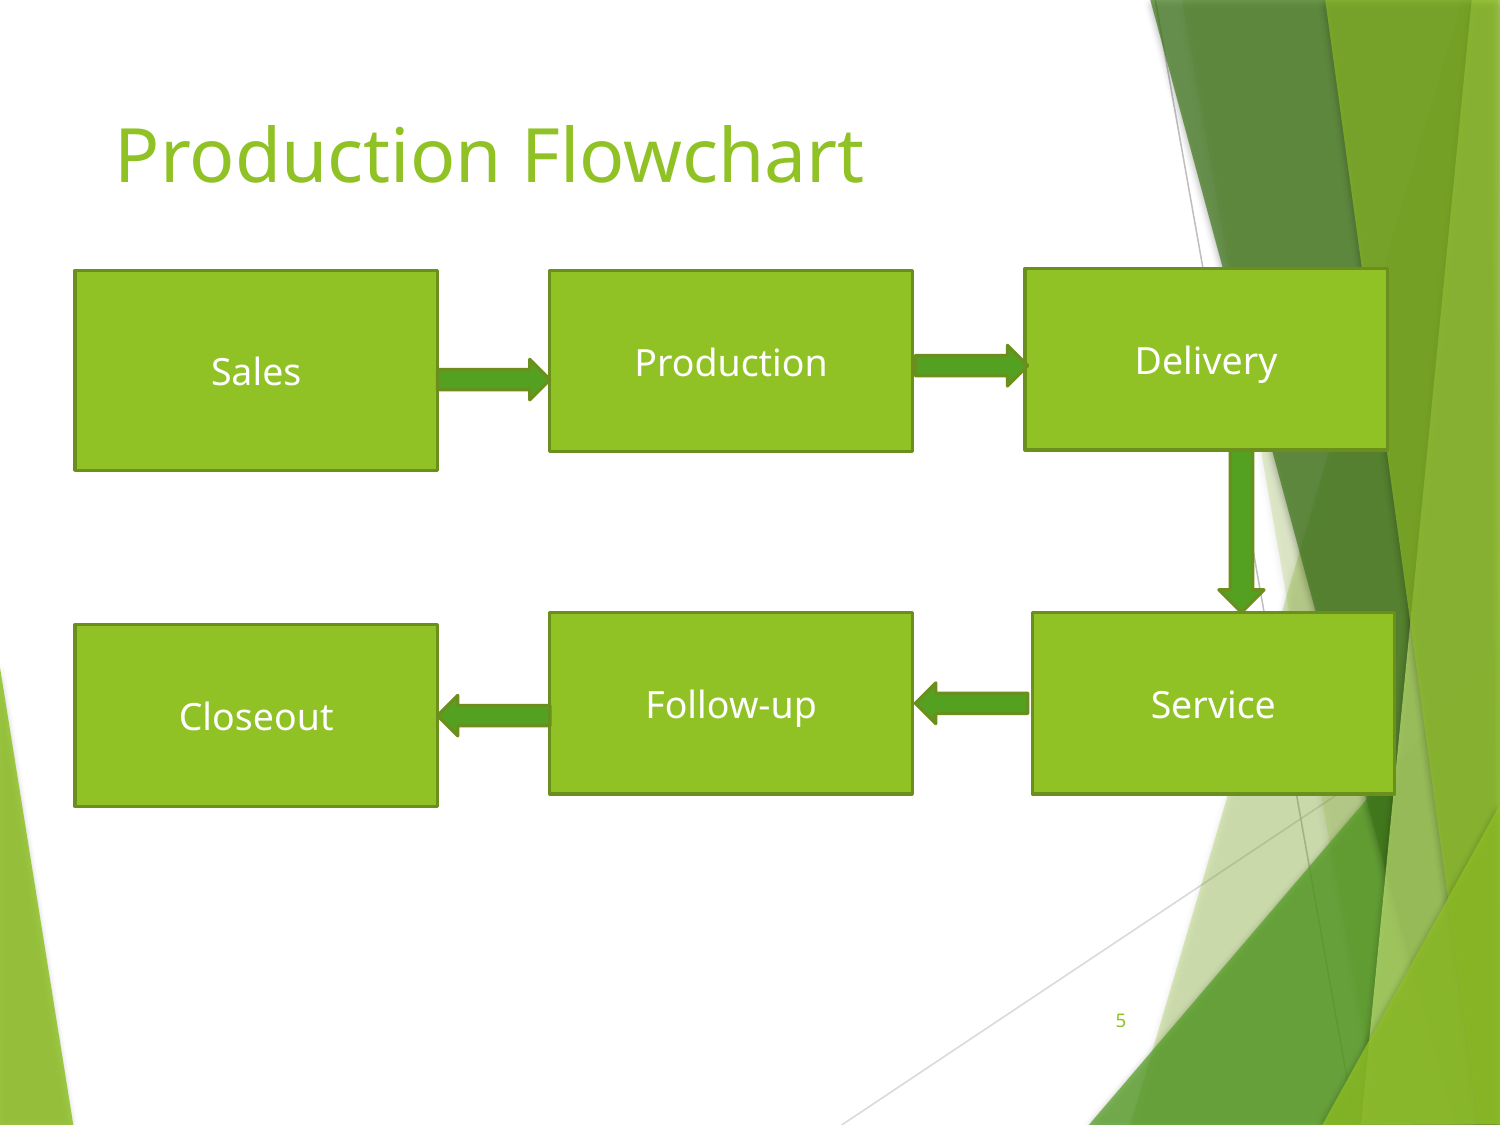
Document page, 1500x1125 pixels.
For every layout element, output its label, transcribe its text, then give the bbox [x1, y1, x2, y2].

text_box Sales [73, 269, 439, 472]
text_box Follow-up [548, 611, 914, 796]
slide_number 5 [1057, 991, 1142, 1051]
text_box [1217, 448, 1266, 614]
text_box [435, 357, 552, 402]
text_box Production [548, 269, 914, 453]
title Production Flowchart [99, 99, 1142, 317]
text_box [914, 681, 1030, 726]
text_box Delivery [1023, 267, 1389, 452]
text_box Service [1031, 611, 1396, 796]
text_box [913, 343, 1029, 388]
text_box [436, 693, 552, 738]
text_box Closeout [73, 623, 439, 808]
